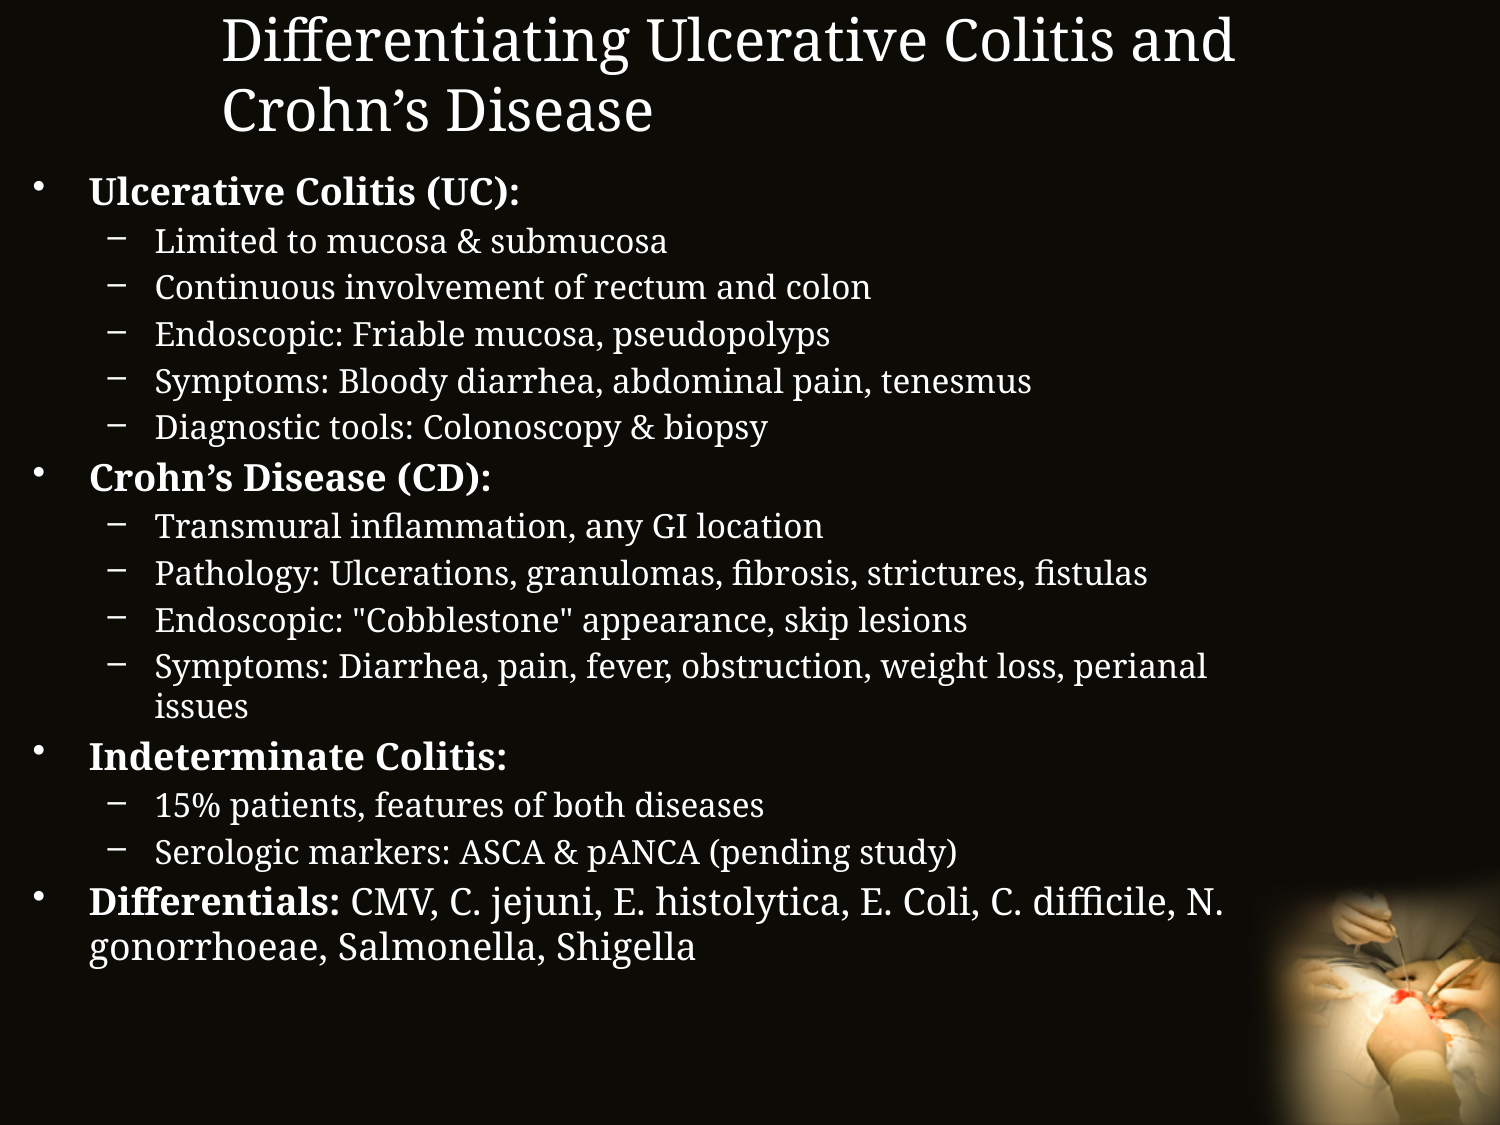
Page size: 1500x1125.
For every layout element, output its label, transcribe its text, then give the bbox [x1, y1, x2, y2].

picture [0, 0, 1500, 1125]
list Ulcerative Colitis (UC): Limited to mucosa & submucosa Continuous involvement of rectum and colon Endoscopic: Friable mucosa, pseudopolyps Symptoms: Bloody diarrhea, abdominal pain, tenesmus Diagnostic tools: Colonoscopy & biopsy Crohn’s Disease (CD): Transmural inflammation, any GI location Pathology: Ulcerations, granulomas, fibrosis, strictures, fistulas Endoscopic: "Cobblestone" appearance, skip lesions Symptoms: Diarrhea, pain, fever, obstruction, weight loss, perianal issues Indeterminate Colitis: 15% patients, features of both diseases Serologic markers: ASCA & pANCA (pending study) Differentials: CMV, C. jejuni, E. histolytica, E. Coli, C. difficile, N. gonorrhoeae, Salmonella, Shigella [17, 160, 1247, 1036]
title Differentiating Ulcerative Colitis and Crohn’s Disease [206, 30, 1377, 115]
